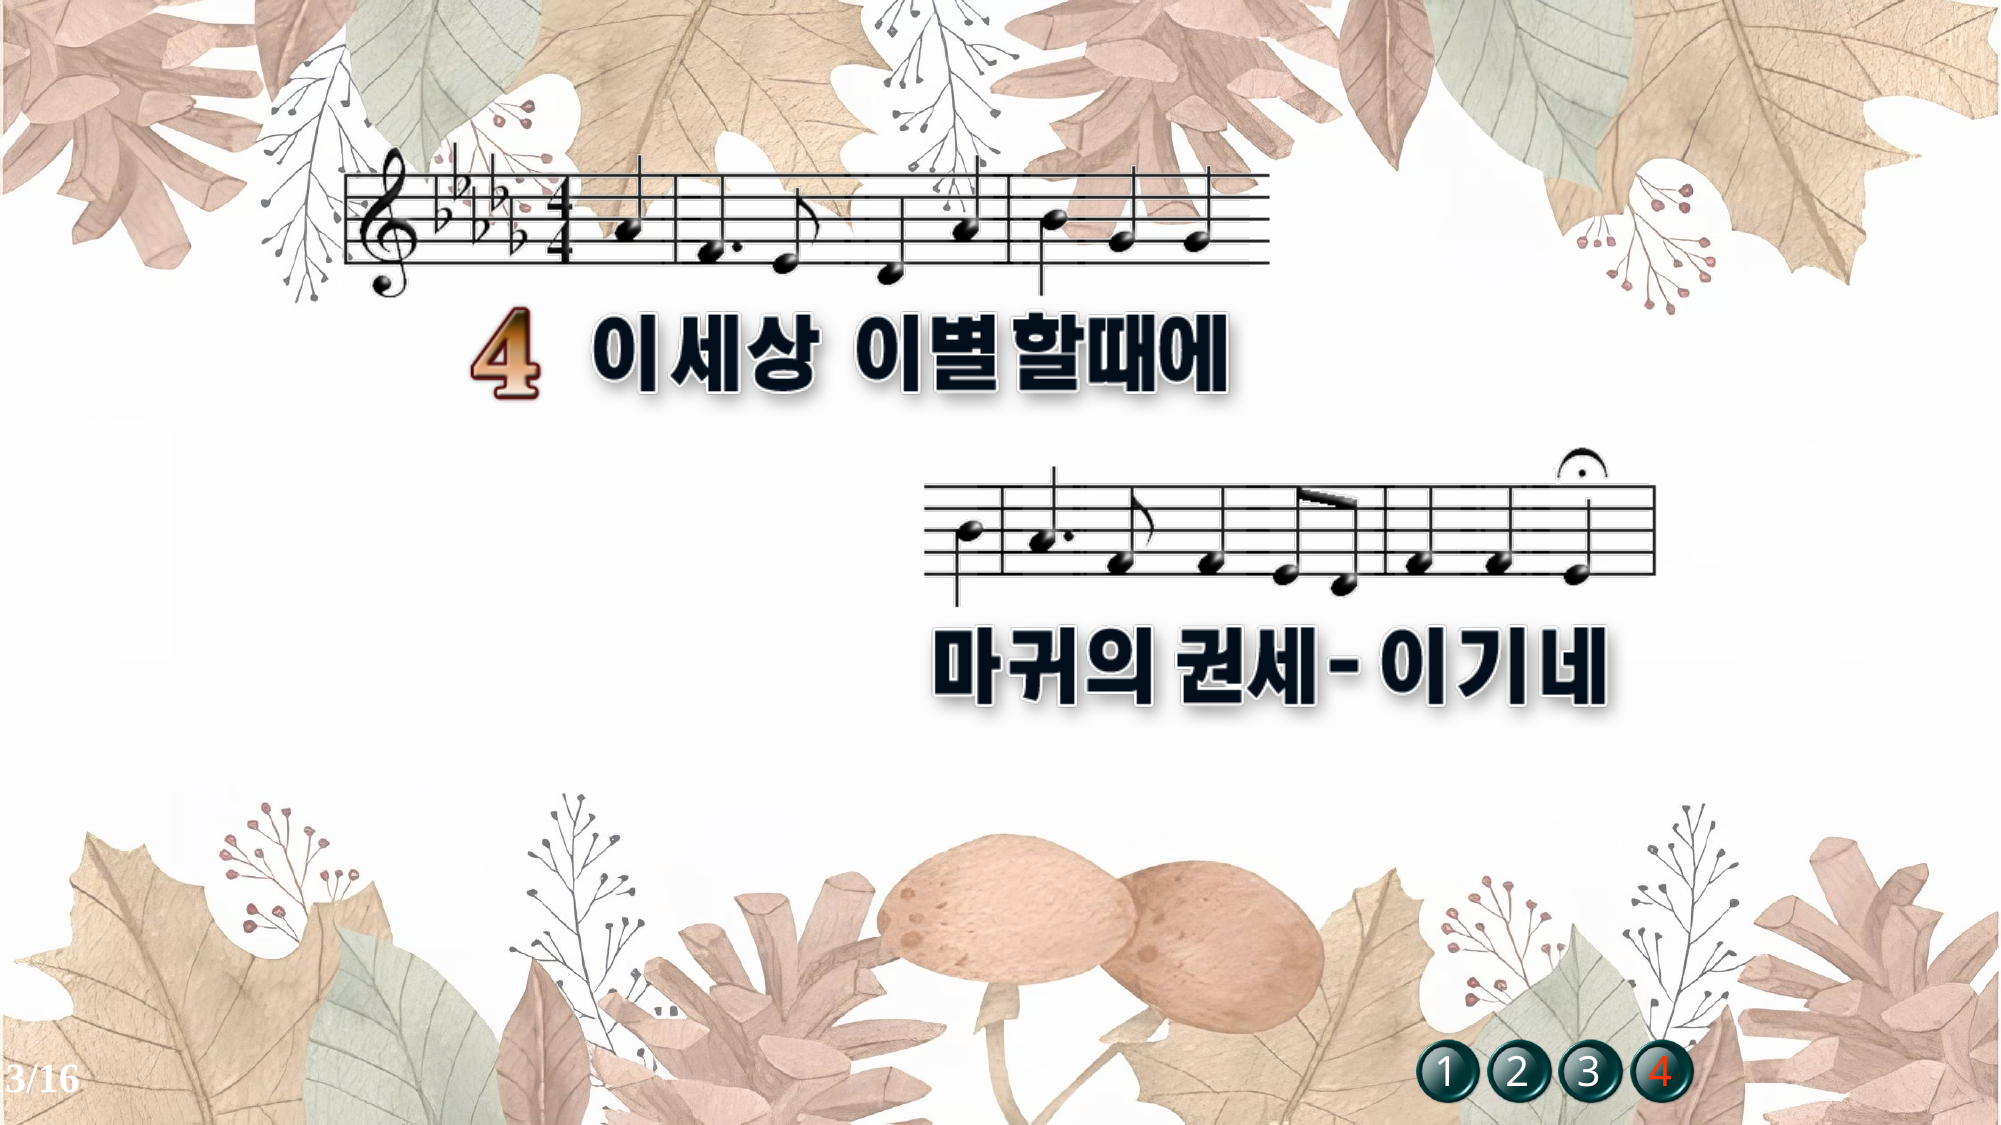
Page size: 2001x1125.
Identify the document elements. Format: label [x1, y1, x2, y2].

text_box [1413, 1035, 1484, 1106]
picture [0, 0, 2001, 1125]
text_box [1627, 1035, 1697, 1106]
text_box [1555, 1035, 1626, 1106]
text_box [1484, 1035, 1555, 1106]
